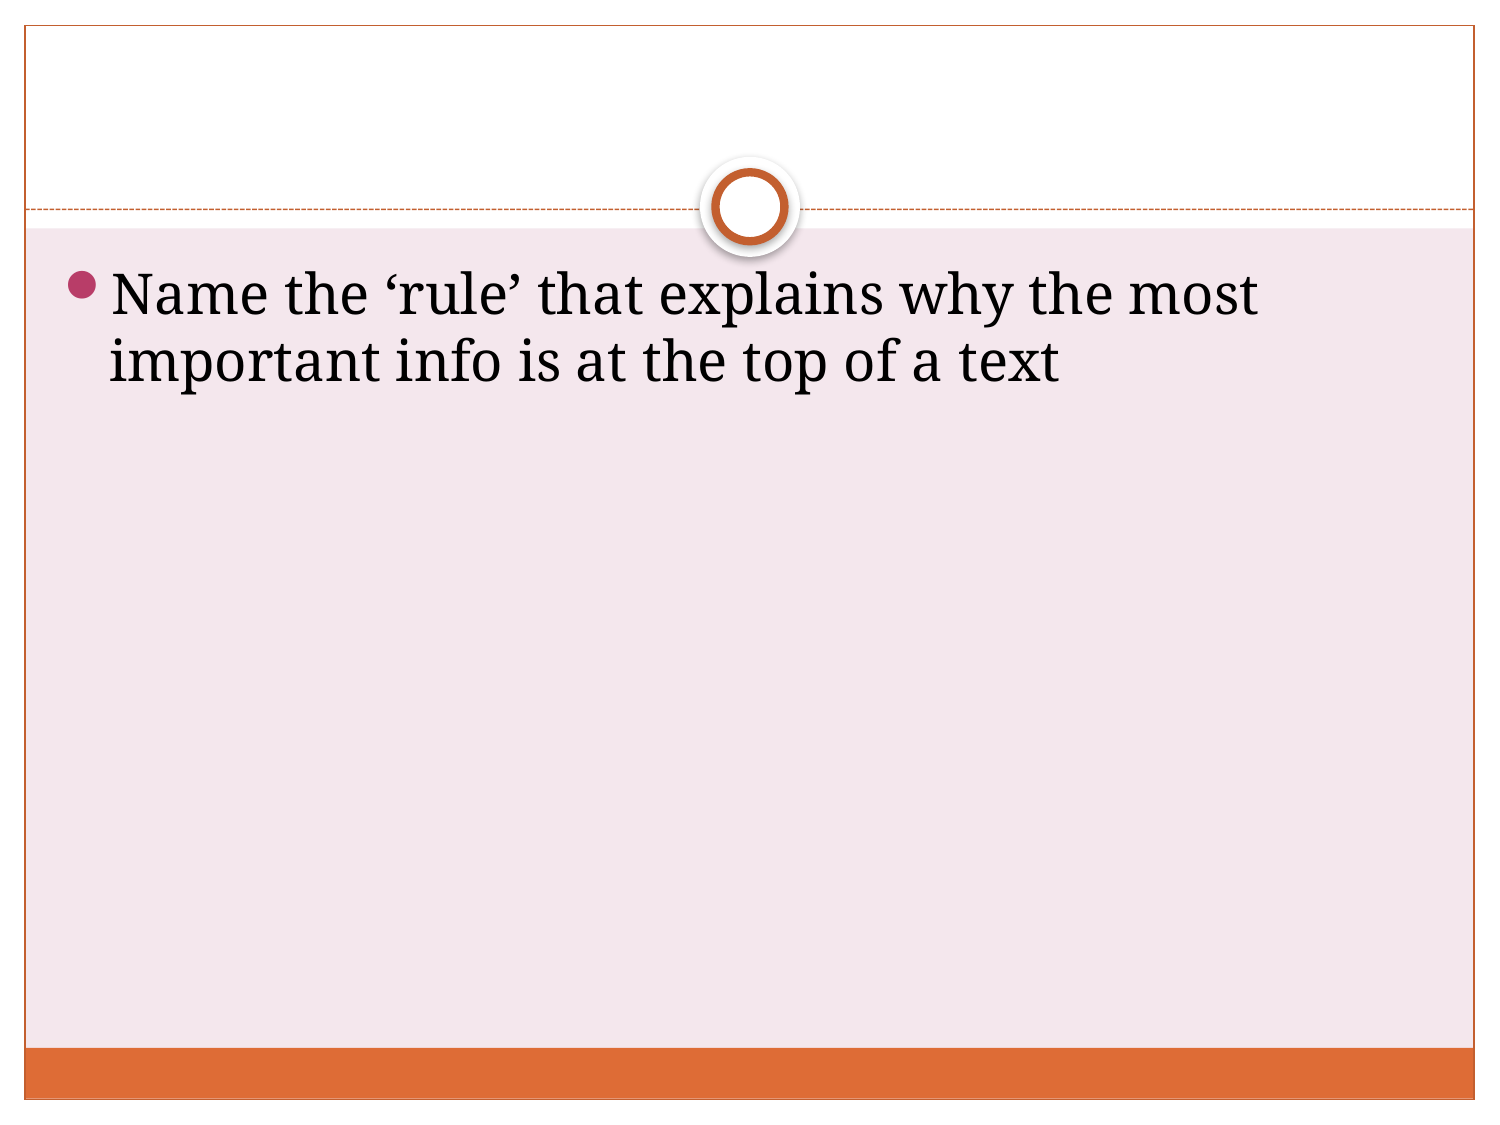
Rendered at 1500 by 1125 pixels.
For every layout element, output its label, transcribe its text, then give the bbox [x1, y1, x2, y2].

list Name the ‘rule’ that explains why the most important info is at the top of a text [49, 250, 1445, 1001]
